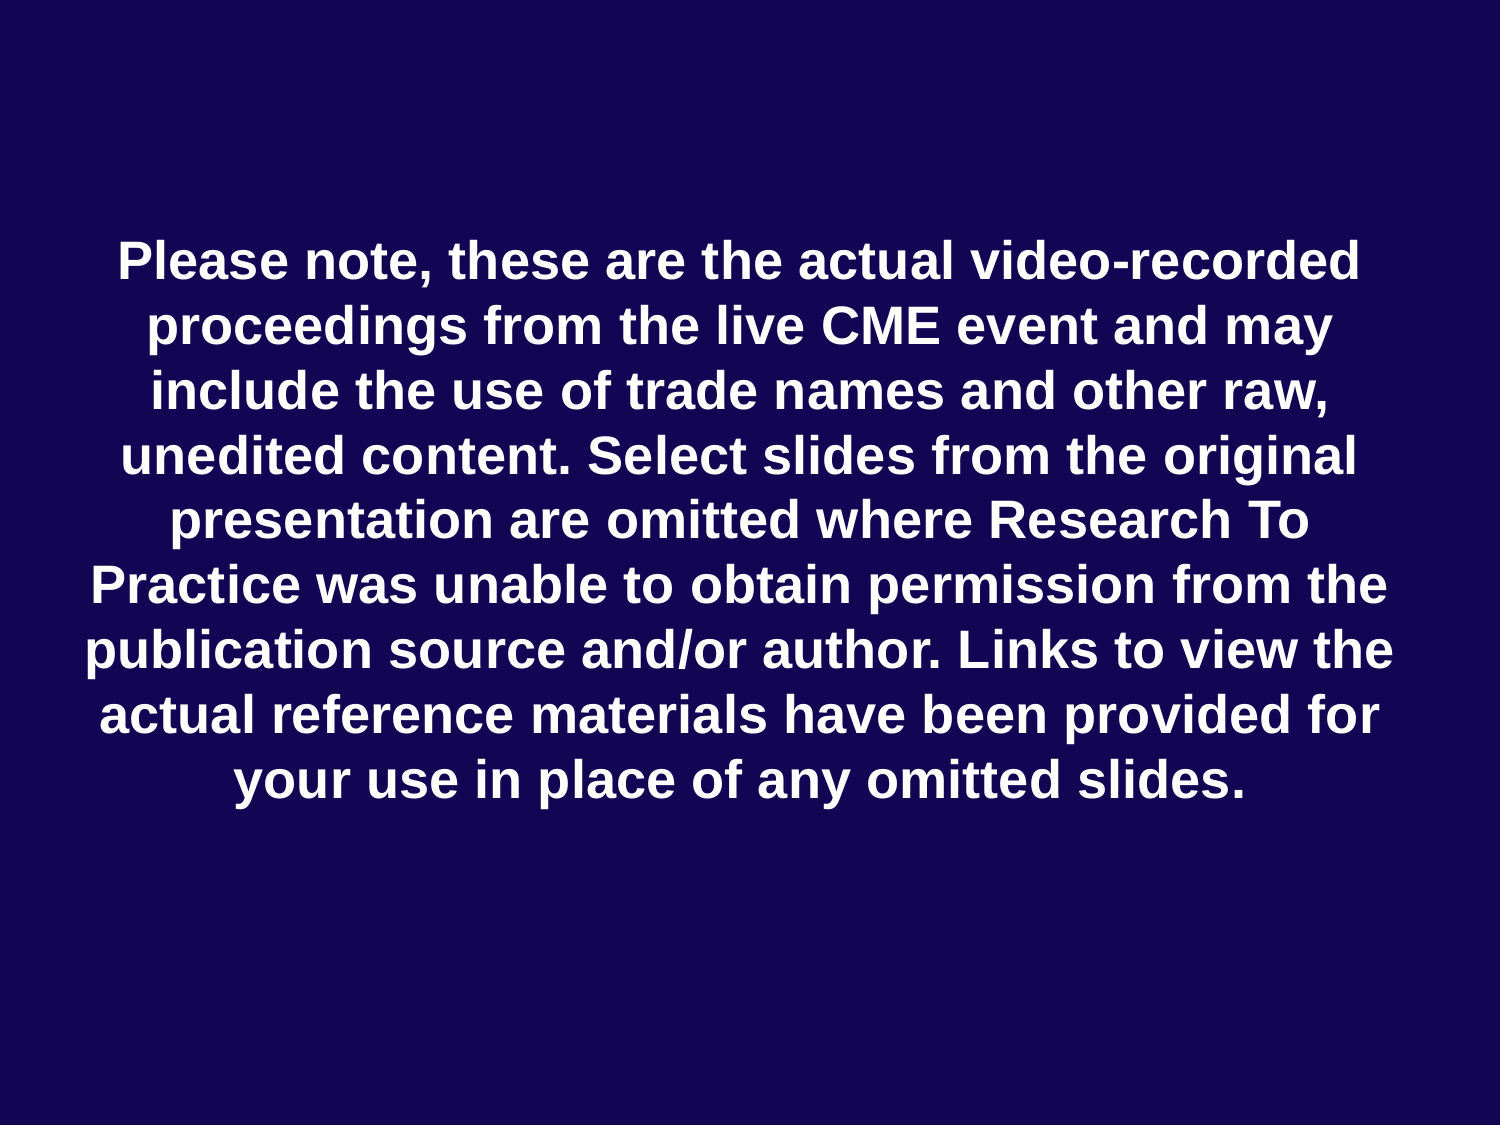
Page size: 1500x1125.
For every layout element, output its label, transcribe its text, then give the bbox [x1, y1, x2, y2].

text_box Please note, these are the actual video-recorded proceedings from the live CME event and may include the use of trade names and other raw, unedited content. Select slides from the original presentation are omitted where Research To Practice was unable to obtain permission from the publication source and/or author. Links to view the actual reference materials have been provided for your use in place of any omitted slides. [62, 217, 1419, 898]
